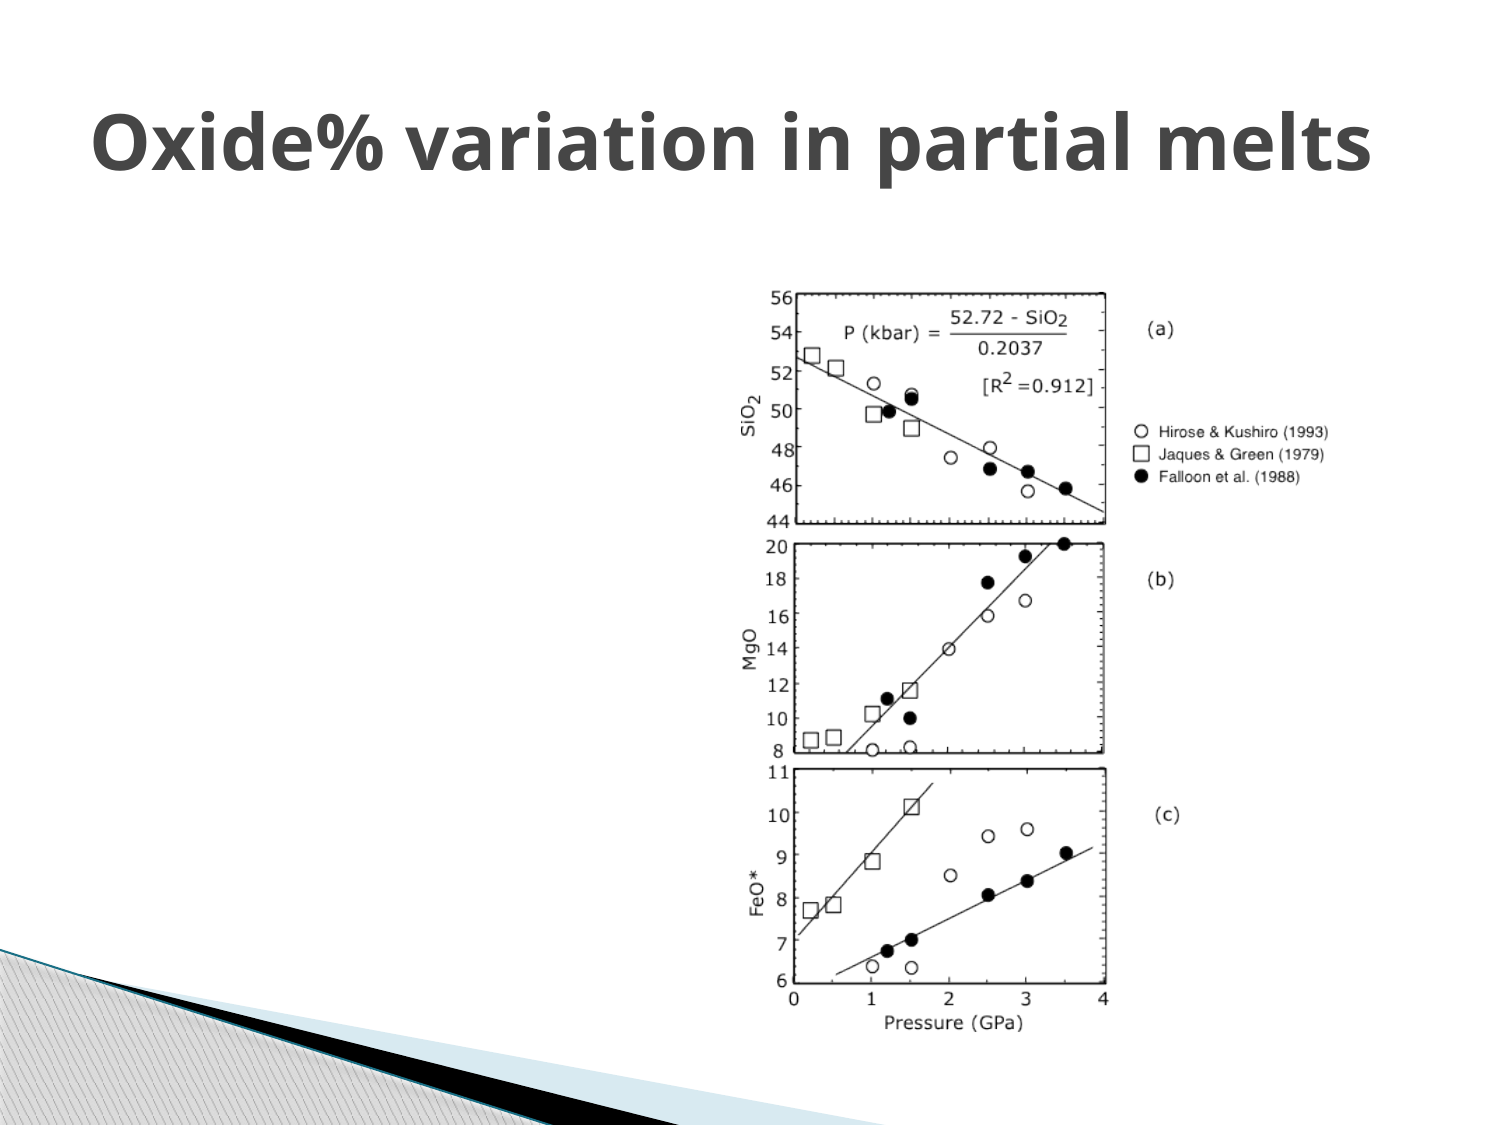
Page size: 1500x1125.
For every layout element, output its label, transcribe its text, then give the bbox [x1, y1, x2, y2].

picture [741, 285, 1342, 1036]
title Oxide% variation in partial melts [75, 45, 1425, 233]
